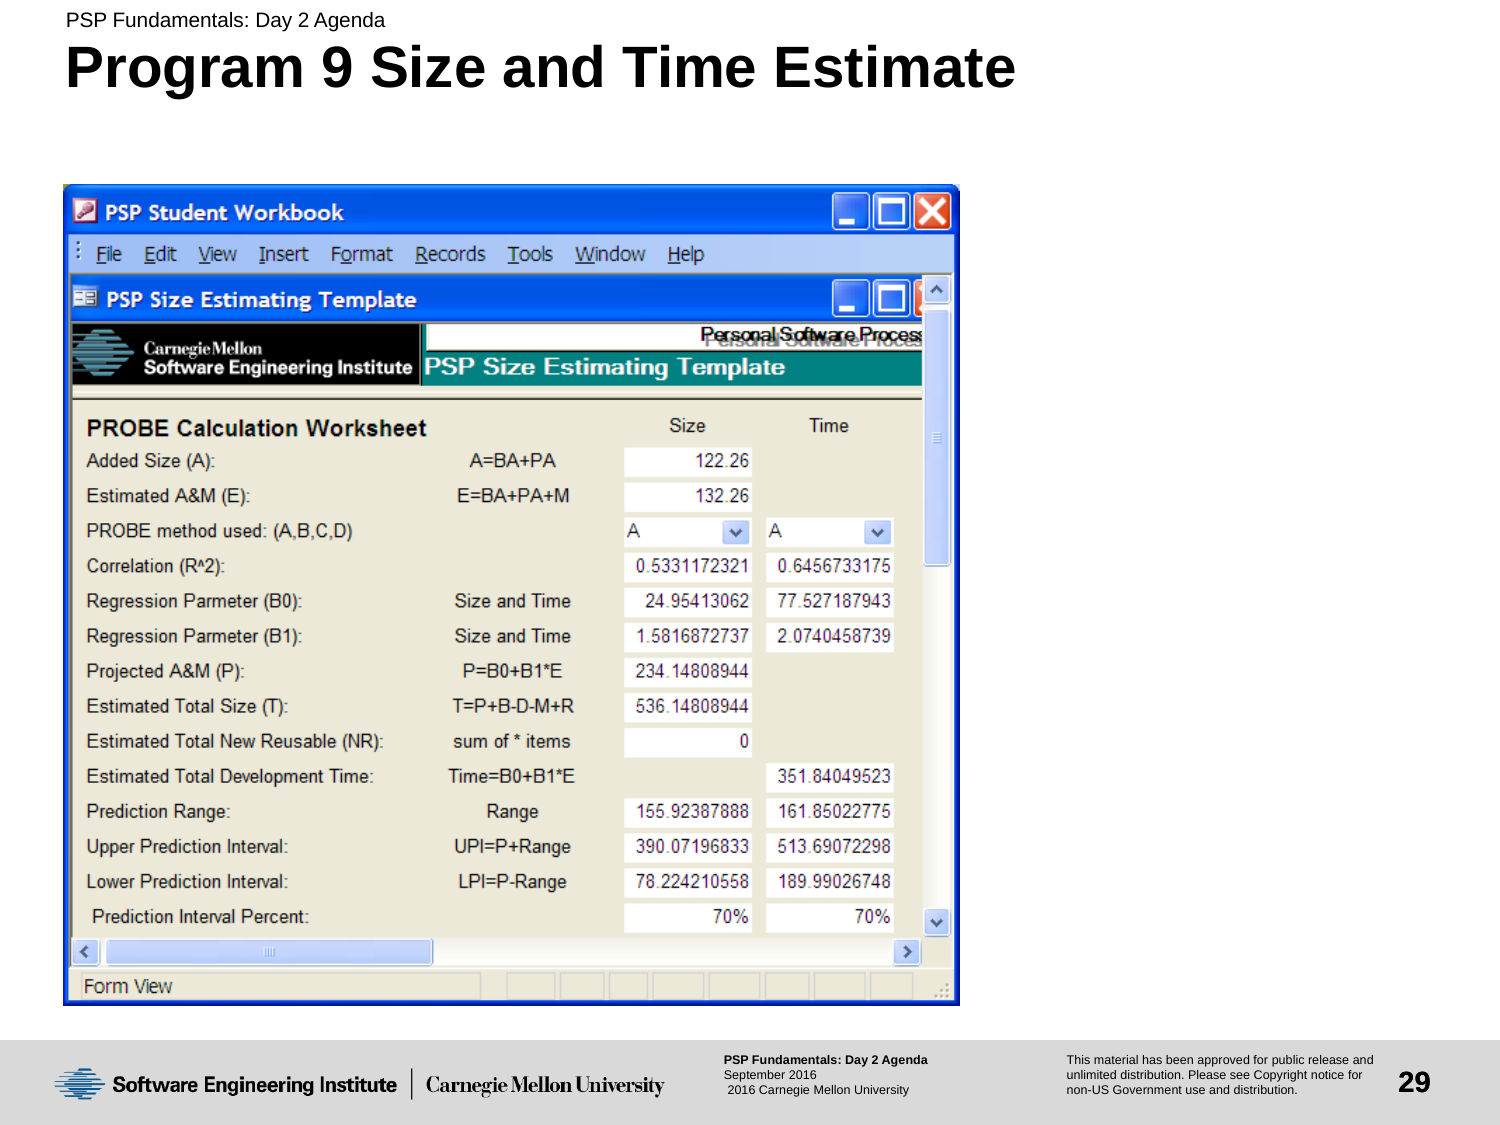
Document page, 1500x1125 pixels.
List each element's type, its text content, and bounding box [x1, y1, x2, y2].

picture [63, 184, 960, 1006]
title Program 9 Size and Time Estimate [65, 37, 1430, 148]
picture [46, 1061, 673, 1104]
